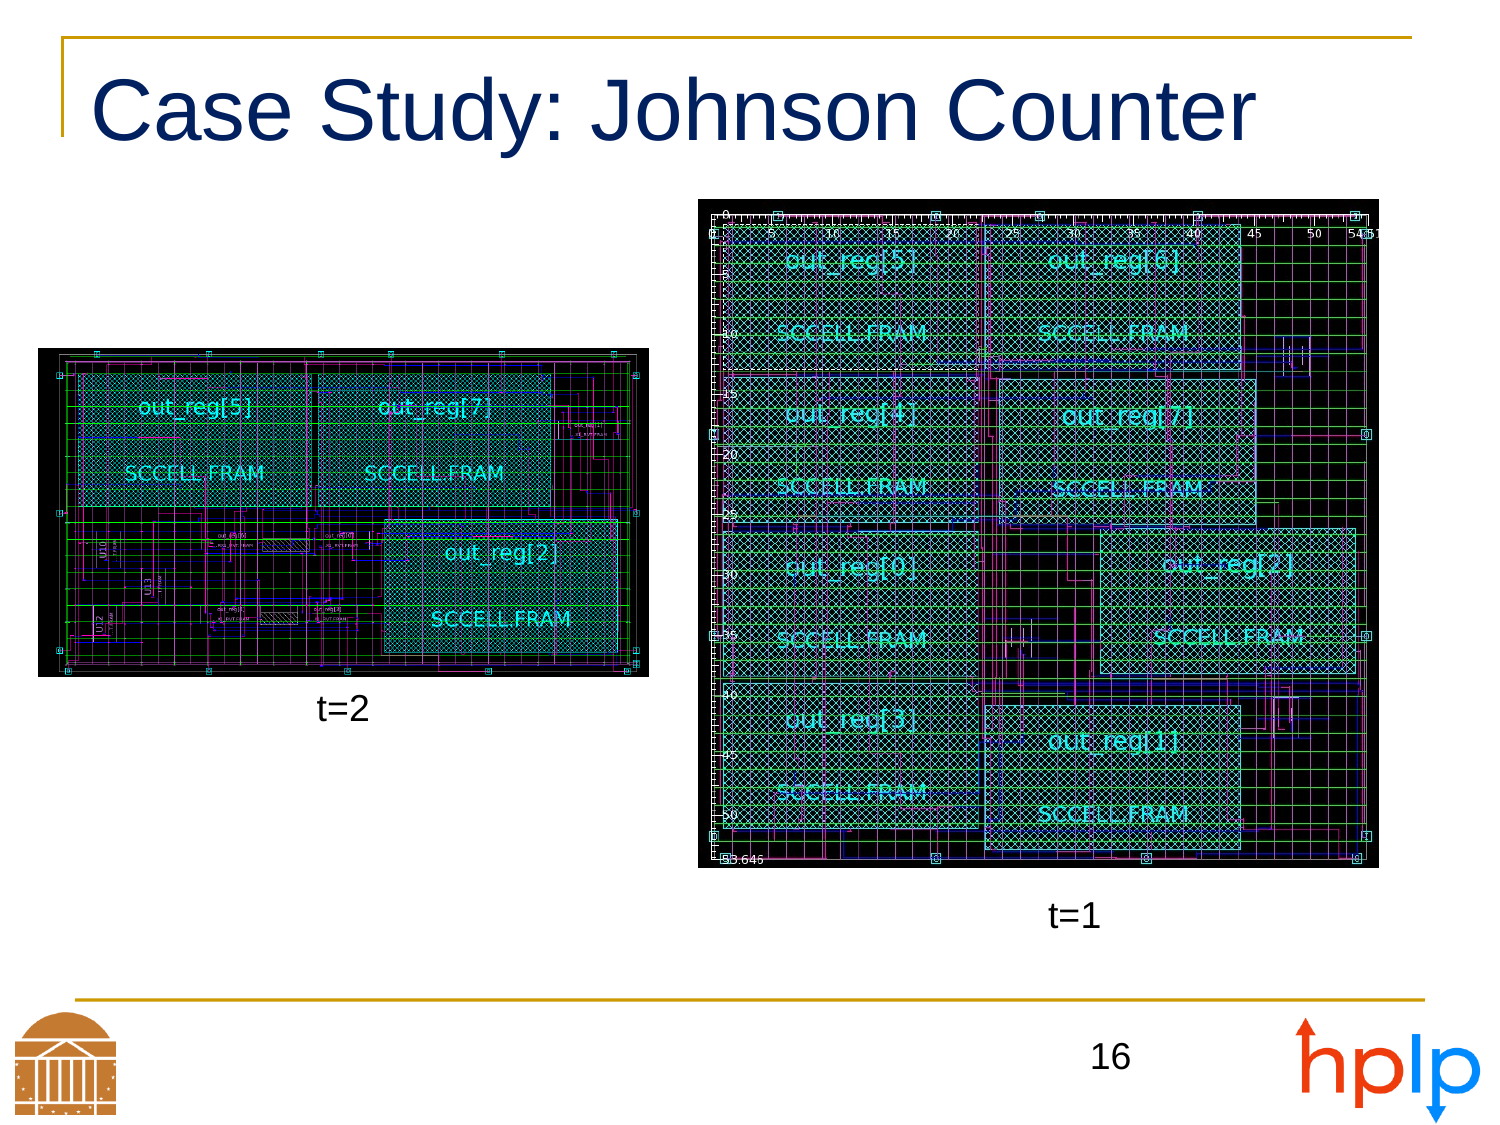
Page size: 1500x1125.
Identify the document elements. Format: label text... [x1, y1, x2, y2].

slide_number 16 [1074, 1024, 1425, 1100]
picture [698, 199, 1379, 869]
picture [37, 348, 650, 677]
title Case Study: Johnson Counter [75, 45, 1425, 183]
picture [15, 1012, 116, 1115]
picture [1257, 999, 1500, 1125]
text_box t=1 [1033, 883, 1117, 943]
text_box t=2 [301, 685, 385, 737]
